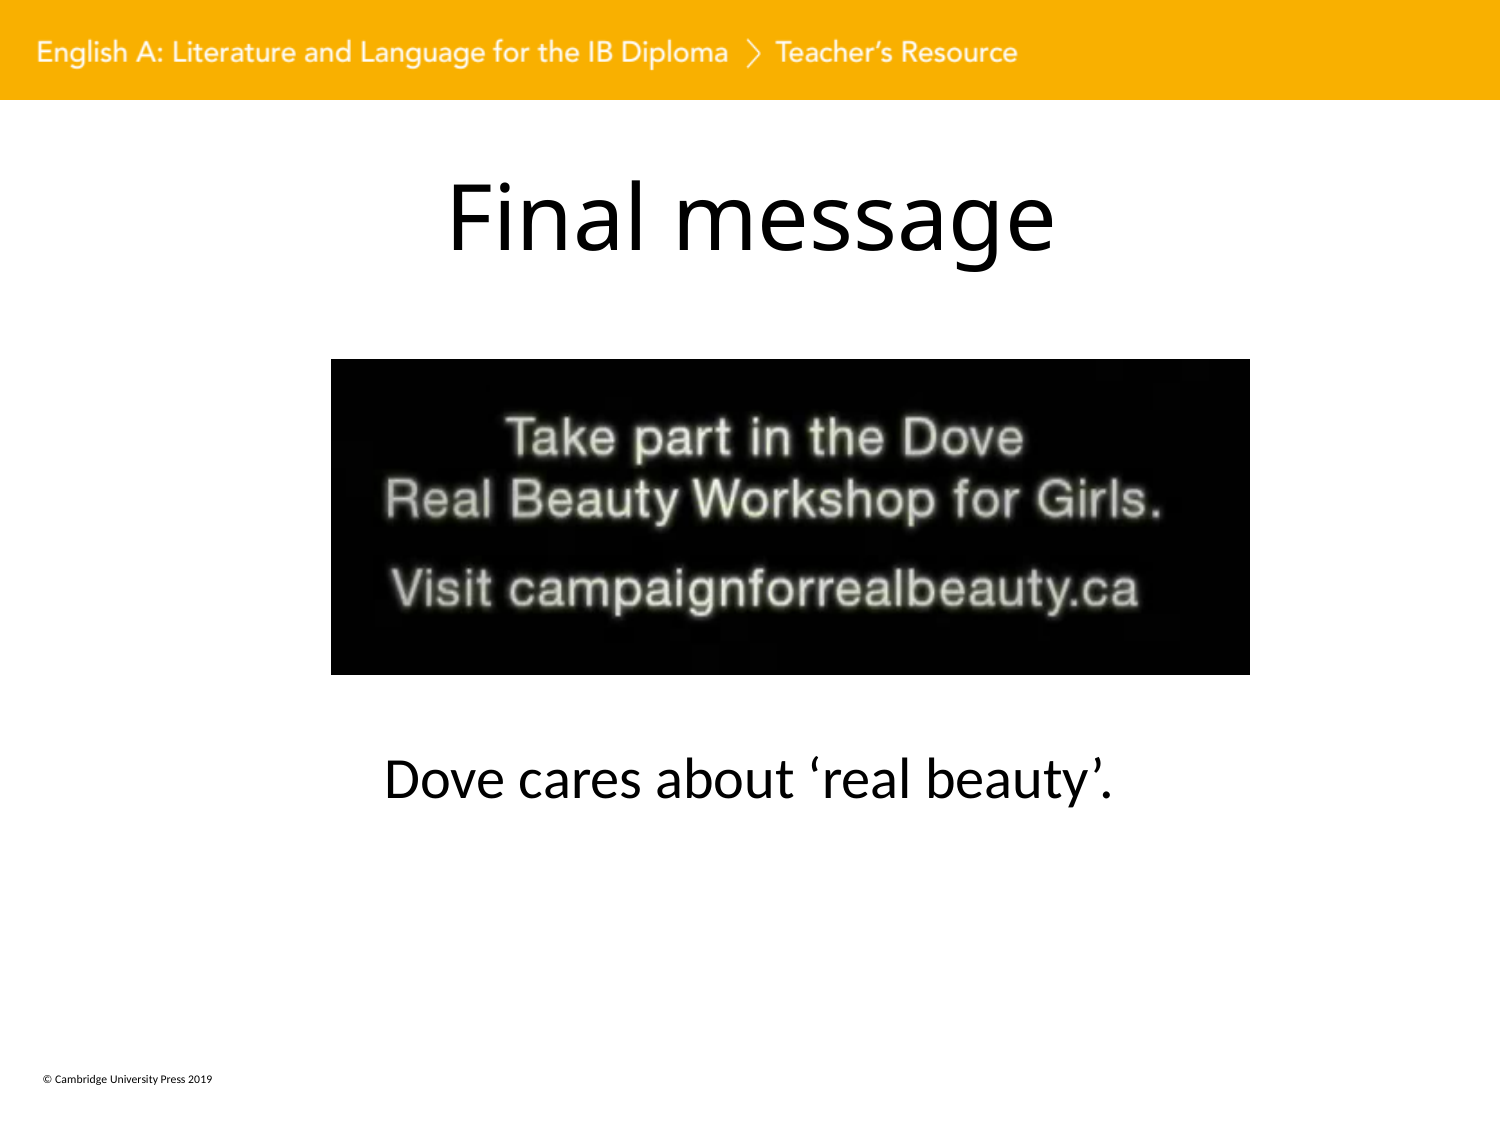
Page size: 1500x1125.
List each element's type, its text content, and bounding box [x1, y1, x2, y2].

text_box [0, 117, 1500, 305]
text_box Final message [27, 119, 1476, 308]
subtitle © Cambridge University Press 2019 [27, 1063, 1388, 1093]
picture [0, 0, 1500, 101]
picture [330, 359, 1250, 676]
text_box Dove cares about ‘real beauty’. [0, 732, 1500, 818]
